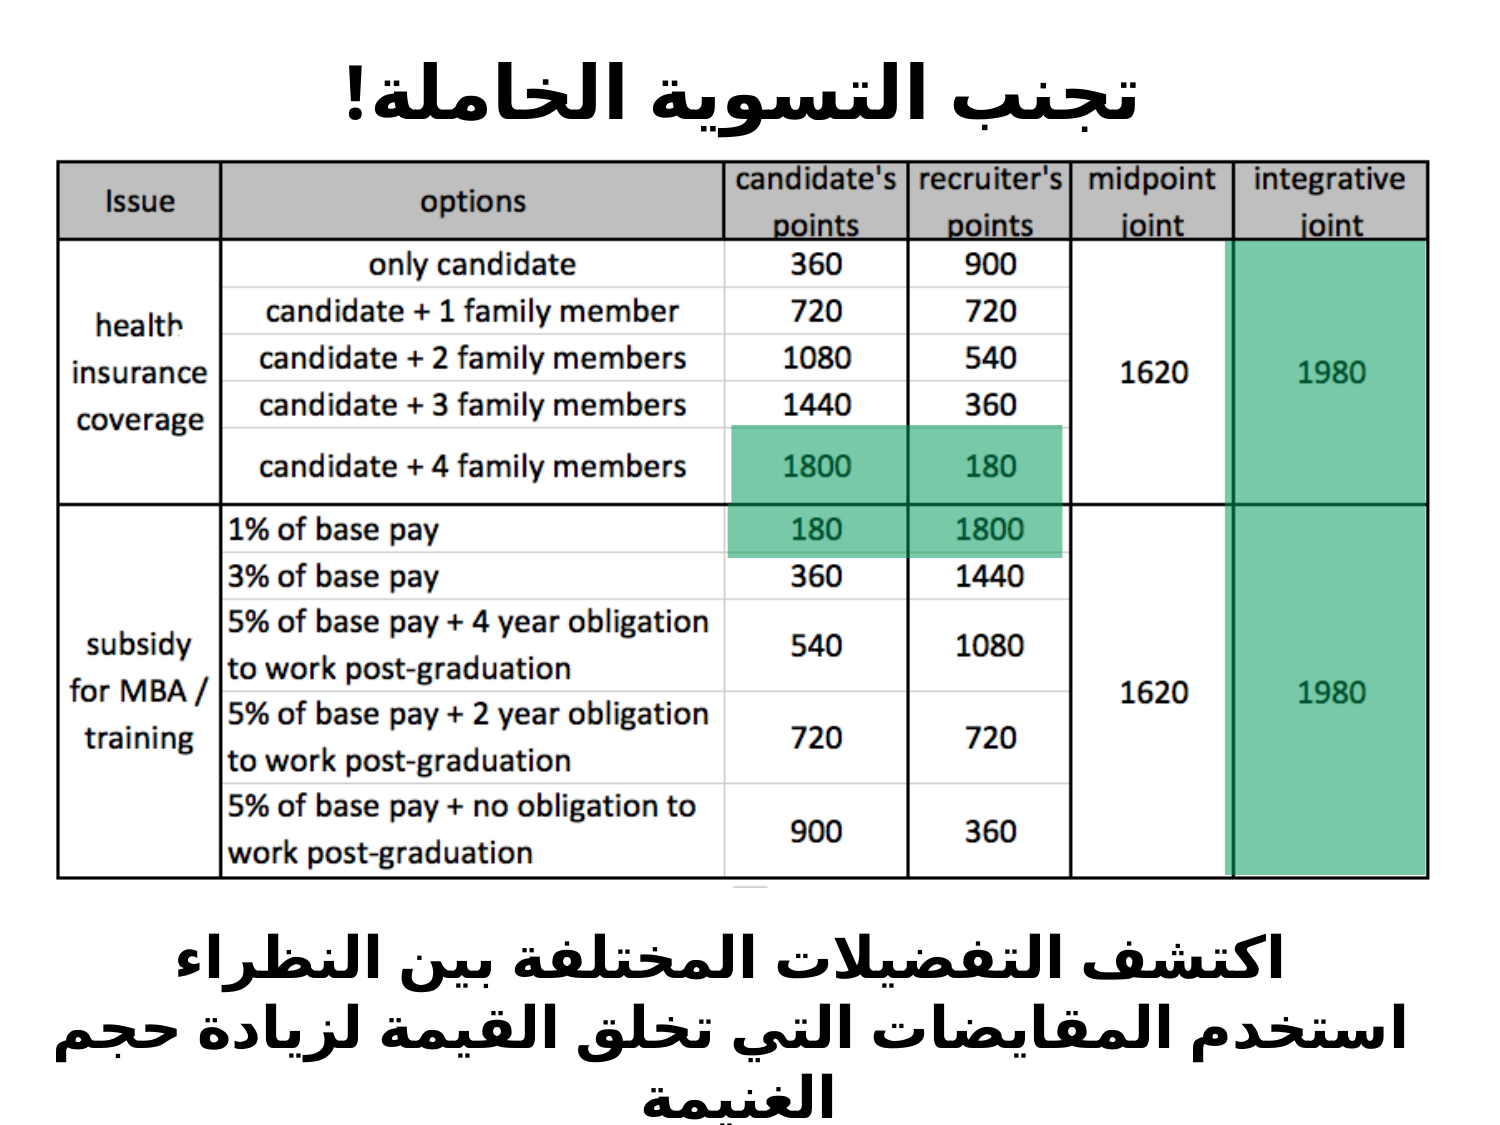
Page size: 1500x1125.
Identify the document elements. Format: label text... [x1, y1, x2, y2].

text_box تجنب التسوية الخاملة! [81, 37, 1400, 143]
picture [49, 153, 1438, 888]
text_box اكتشف التفضيلات المختلفة بين النظراء استخدم المقايضات التي تخلق القيمة لزيادة حجم الغنيمة [24, 912, 1438, 1125]
